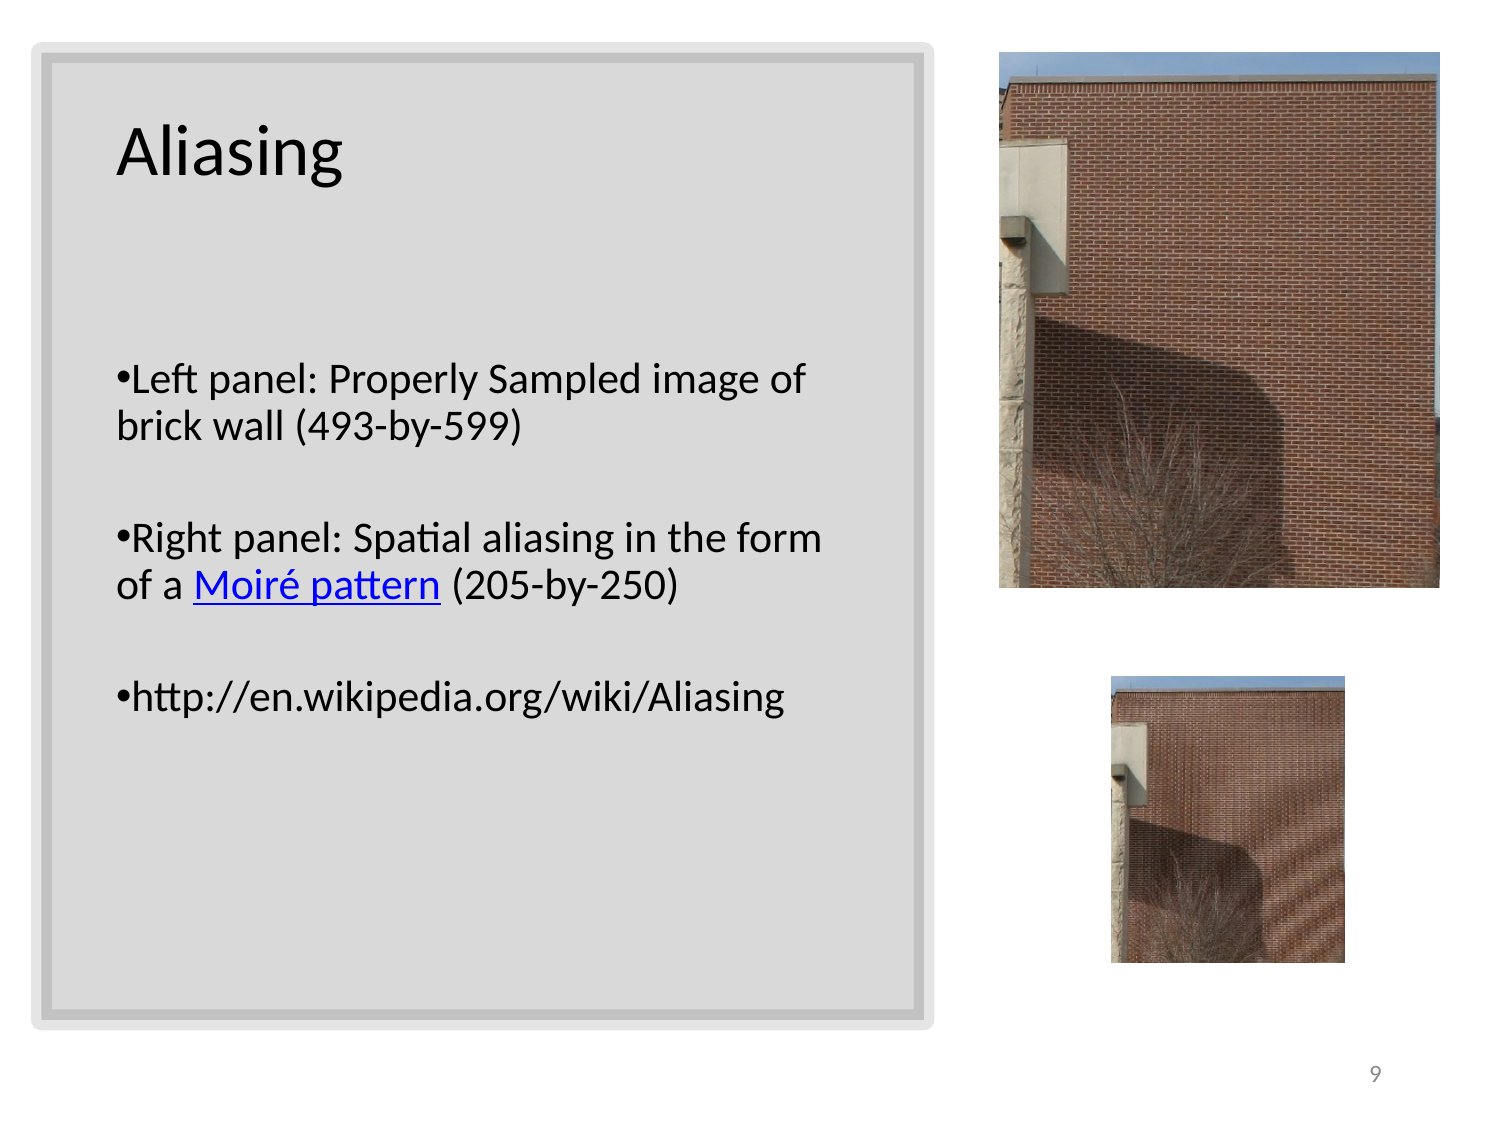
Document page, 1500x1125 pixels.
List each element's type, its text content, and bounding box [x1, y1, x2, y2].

text_box [39, 51, 926, 1022]
slide_number 9 [1059, 1042, 1397, 1103]
list Left panel: Properly Sampled image of brick wall (493-by-599) Right panel: Spatial aliasing in the form of a Moiré pattern (205-by-250) http://en.wikipedia.org/wiki/Aliasing [101, 348, 865, 943]
picture [999, 52, 1440, 588]
text_box Aliasing [101, 104, 865, 326]
picture [1110, 676, 1346, 963]
